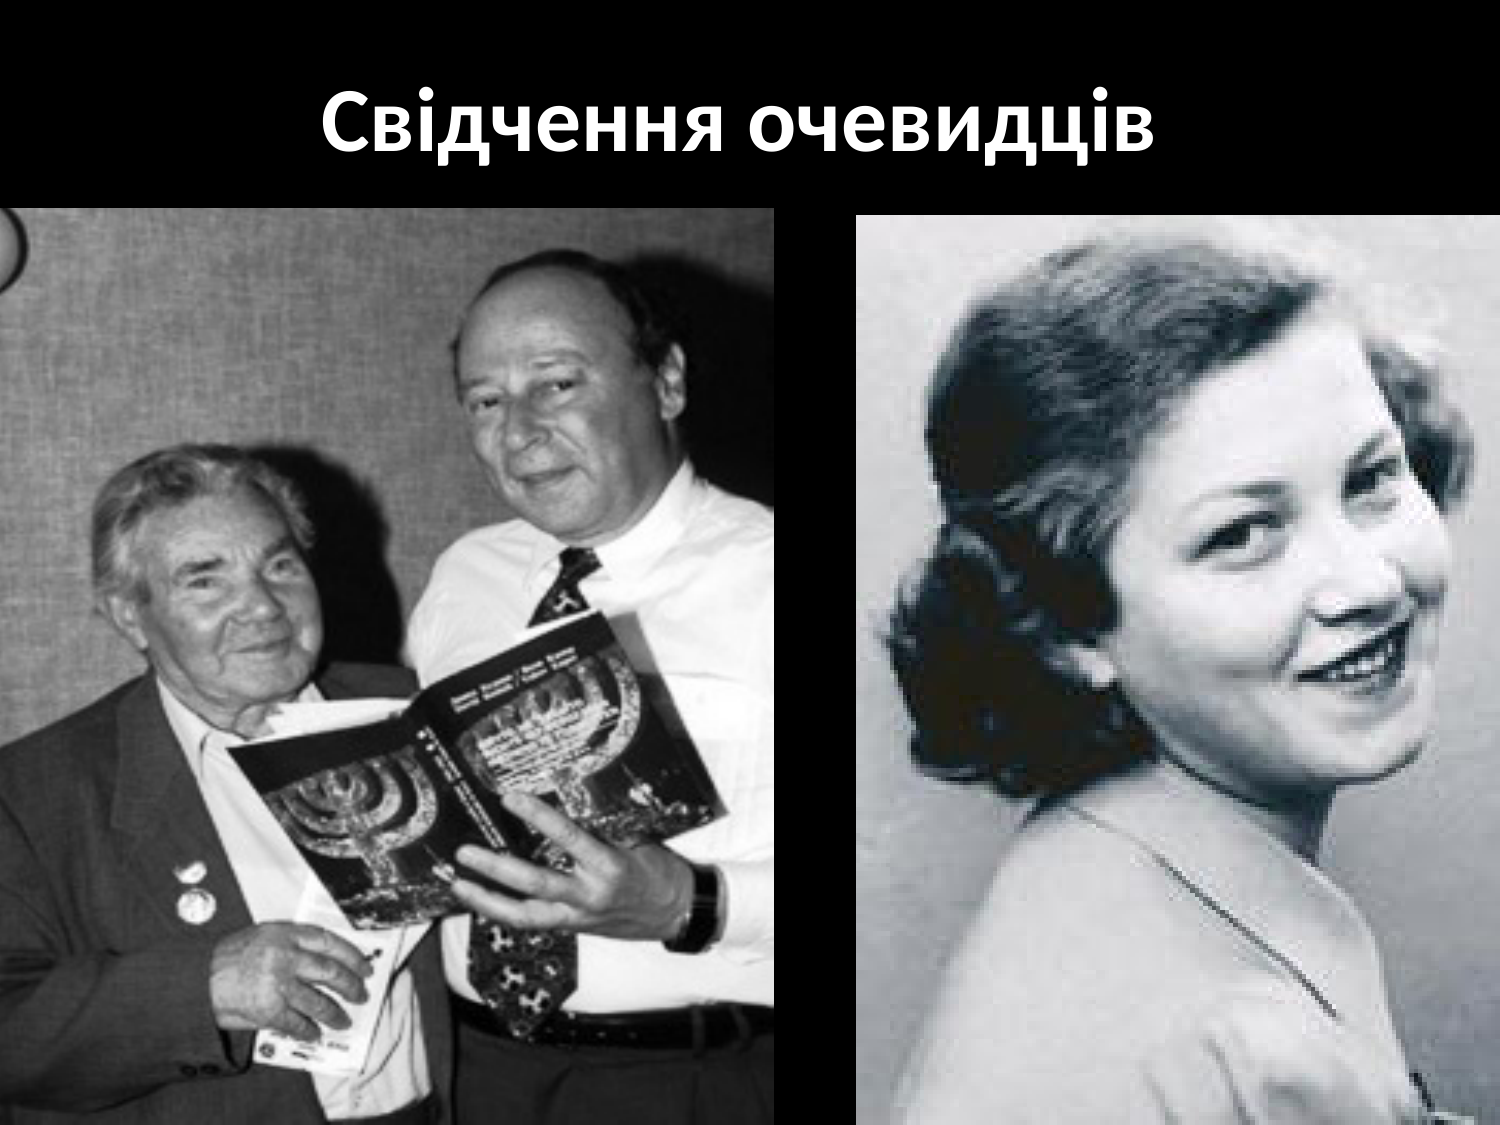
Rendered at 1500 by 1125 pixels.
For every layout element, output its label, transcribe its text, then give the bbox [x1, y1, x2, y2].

picture [855, 214, 1500, 1125]
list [0, 207, 774, 1125]
title Свідчення очевидців [75, 45, 1425, 185]
